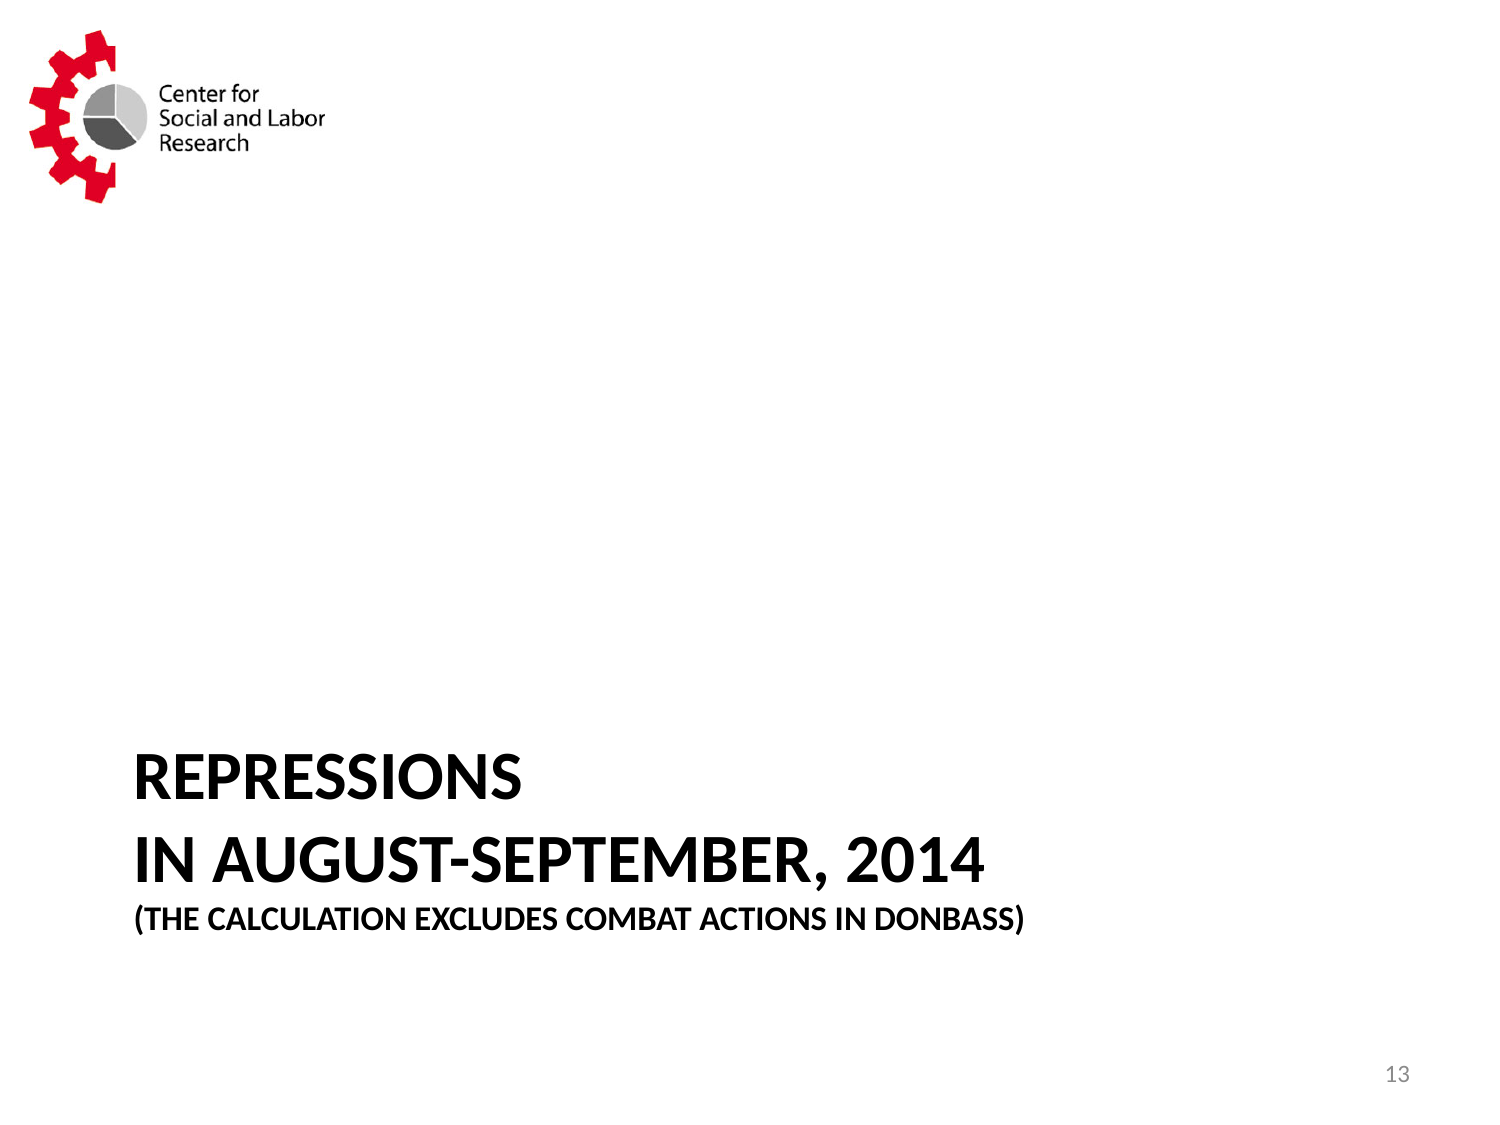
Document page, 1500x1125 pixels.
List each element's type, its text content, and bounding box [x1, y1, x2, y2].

slide_number 13 [1074, 1042, 1425, 1103]
title REPRESSIONS IN AUGUST-SEPTEMBER, 2014 (the calculation excludes Combat actions in Donbass) [118, 722, 1394, 947]
picture [29, 30, 326, 204]
